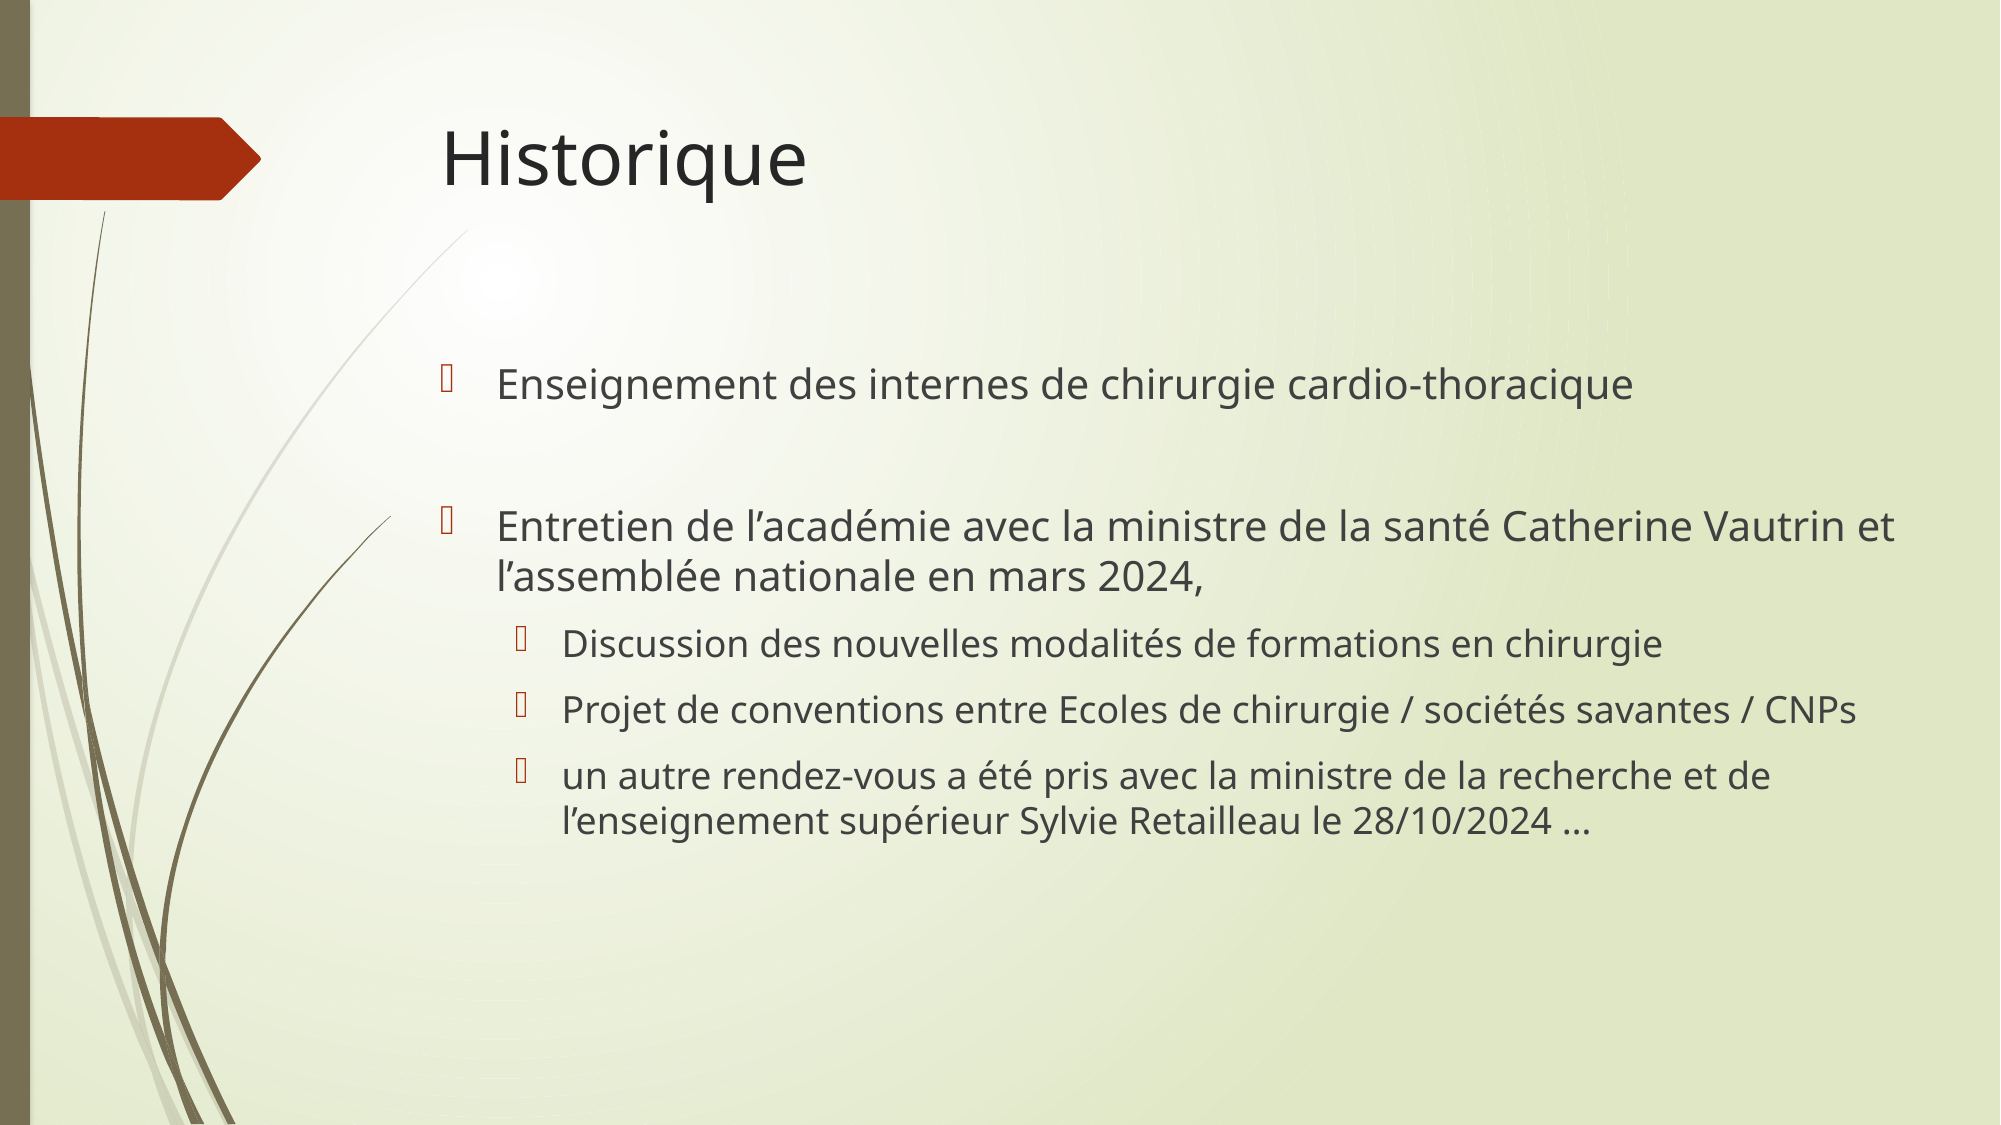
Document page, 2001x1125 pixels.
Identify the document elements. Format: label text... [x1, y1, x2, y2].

title Historique [425, 102, 1888, 313]
list Enseignement des internes de chirurgie cardio-thoracique Entretien de l’académie avec la ministre de la santé Catherine Vautrin et l’assemblée nationale en mars 2024, Discussion des nouvelles modalités de formations en chirurgie Projet de conventions entre Ecoles de chirurgie / sociétés savantes / CNPs un autre rendez-vous a été pris avec la ministre de la recherche et de l’enseignement supérieur Sylvie Retailleau le 28/10/2024 … [424, 350, 2000, 970]
